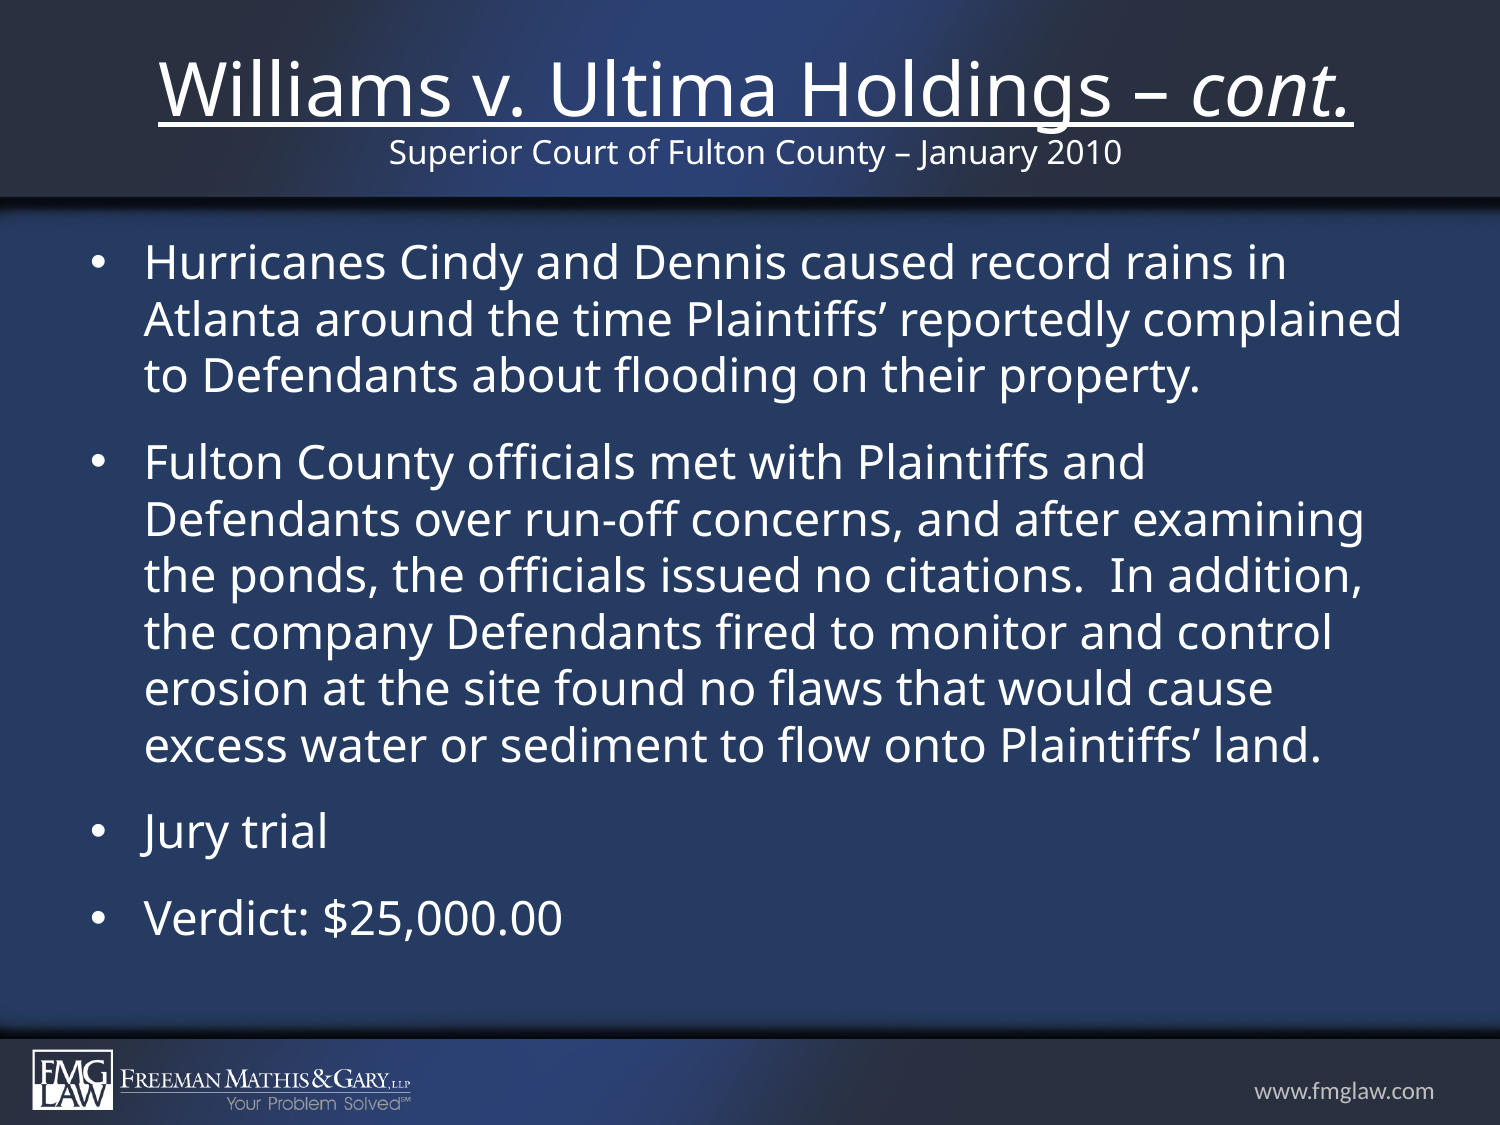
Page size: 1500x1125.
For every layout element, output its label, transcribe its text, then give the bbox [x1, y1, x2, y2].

picture [0, 0, 1500, 1125]
list Hurricanes Cindy and Dennis caused record rains in Atlanta around the time Plaintiffs’ reportedly complained to Defendants about flooding on their property. Fulton County officials met with Plaintiffs and Defendants over run-off concerns, and after examining the ponds, the officials issued no citations. In addition, the company Defendants fired to monitor and control erosion at the site found no flaws that would cause excess water or sediment to flow onto Plaintiffs’ land. Jury trial Verdict: $25,000.00 [75, 224, 1425, 1005]
title Williams v. Ultima Holdings – cont. Superior Court of Fulton County – January 2010 [87, 12, 1425, 200]
